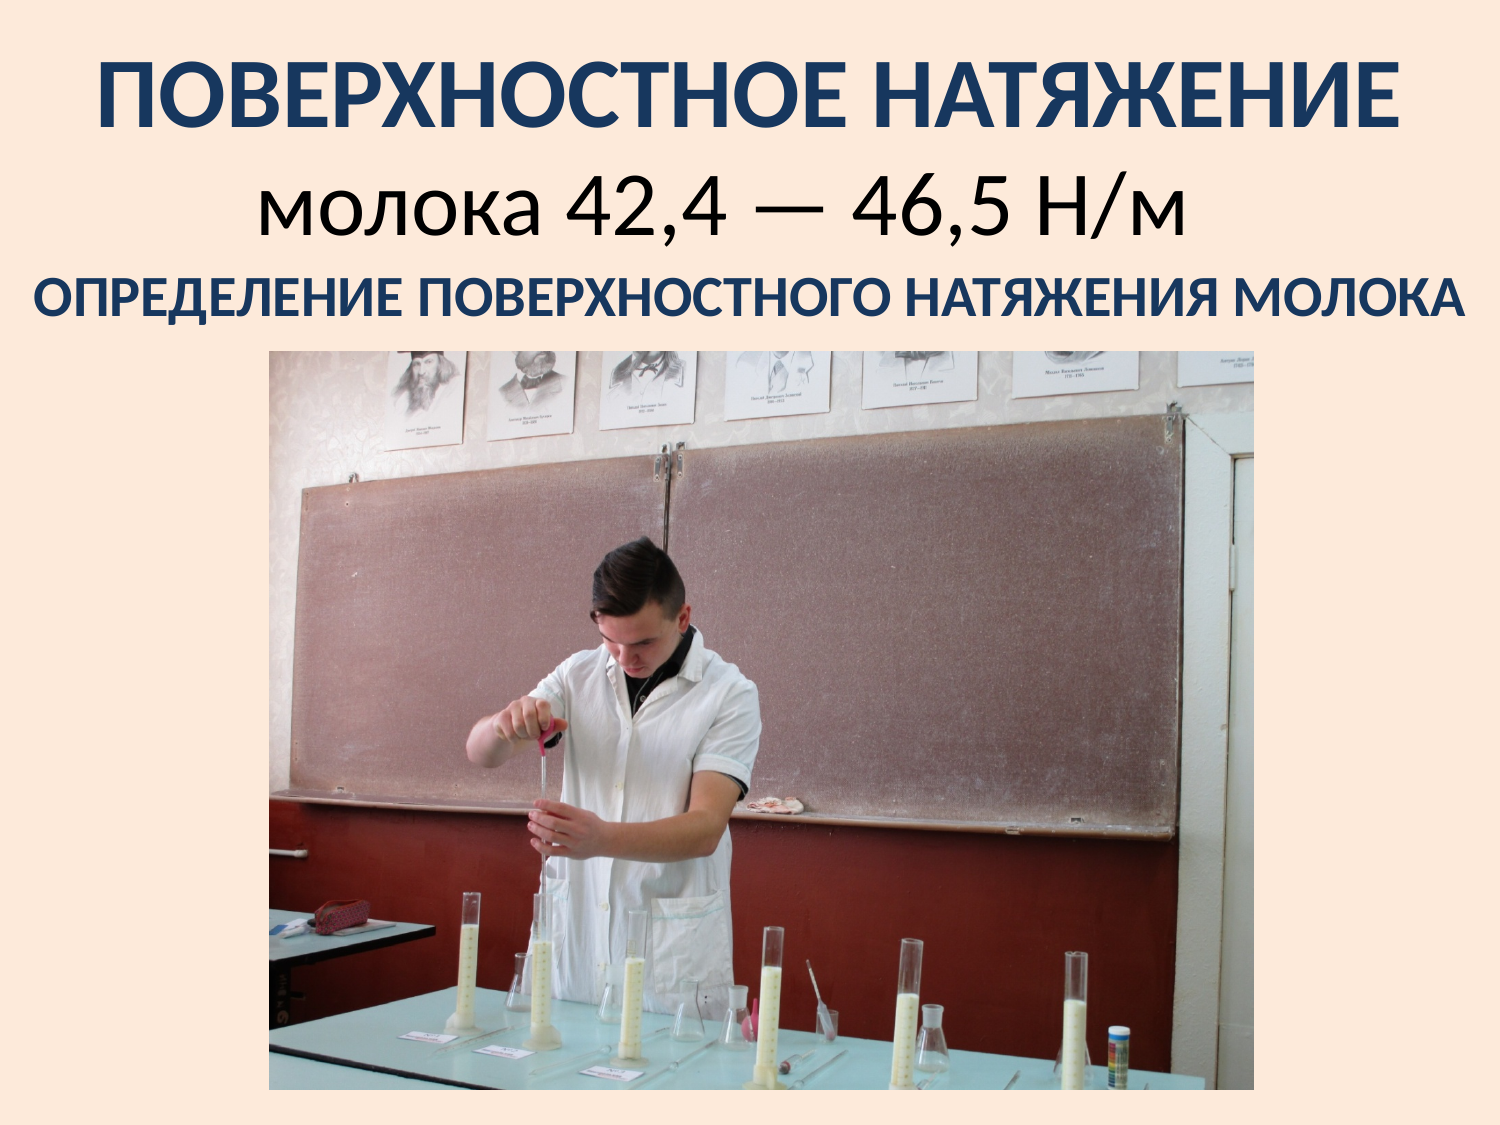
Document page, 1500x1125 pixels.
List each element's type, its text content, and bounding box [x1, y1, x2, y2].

text_box ПОВЕРХНОСТНОЕ НАТЯЖЕНИЕ [0, 0, 1500, 176]
picture [269, 351, 1255, 1091]
text_box ОПРЕДЕЛЕНИЕ ПОВЕРХНОСТНОГО НАТЯЖЕНИЯ МОЛОКА [0, 222, 1500, 364]
title молока 42,4 — 46,5 Н/м [58, 176, 1409, 222]
